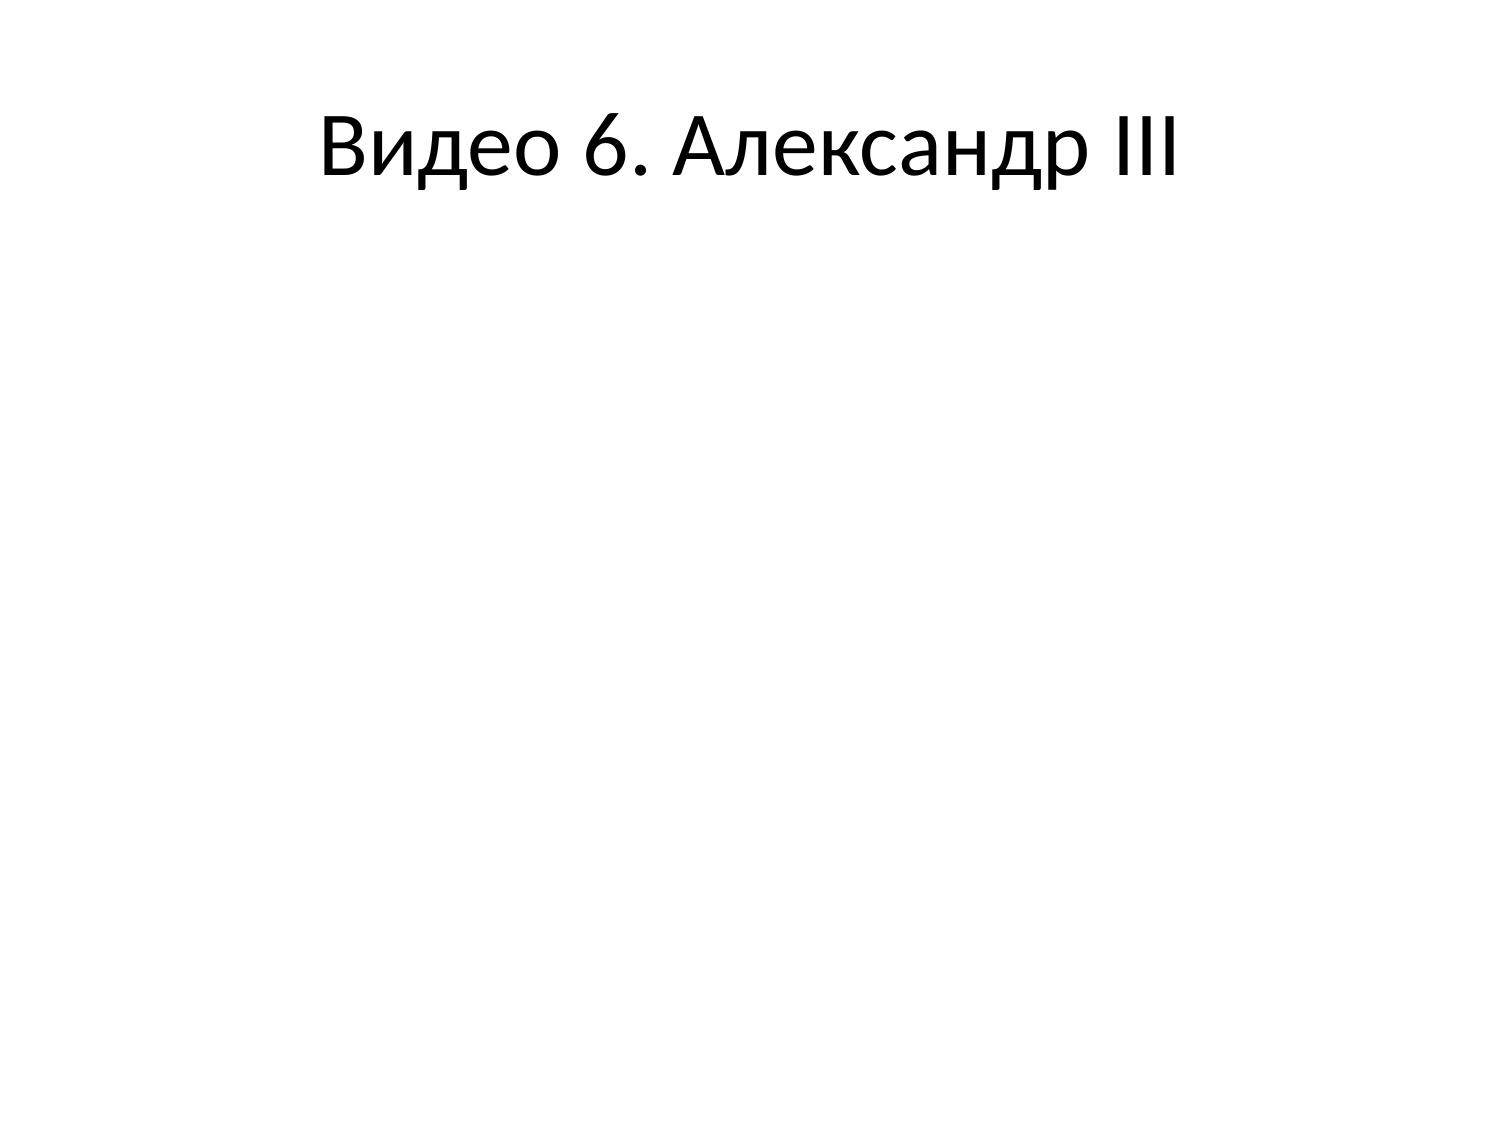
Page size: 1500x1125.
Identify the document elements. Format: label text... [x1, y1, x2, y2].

title Видео 6. Александр III [75, 45, 1425, 233]
